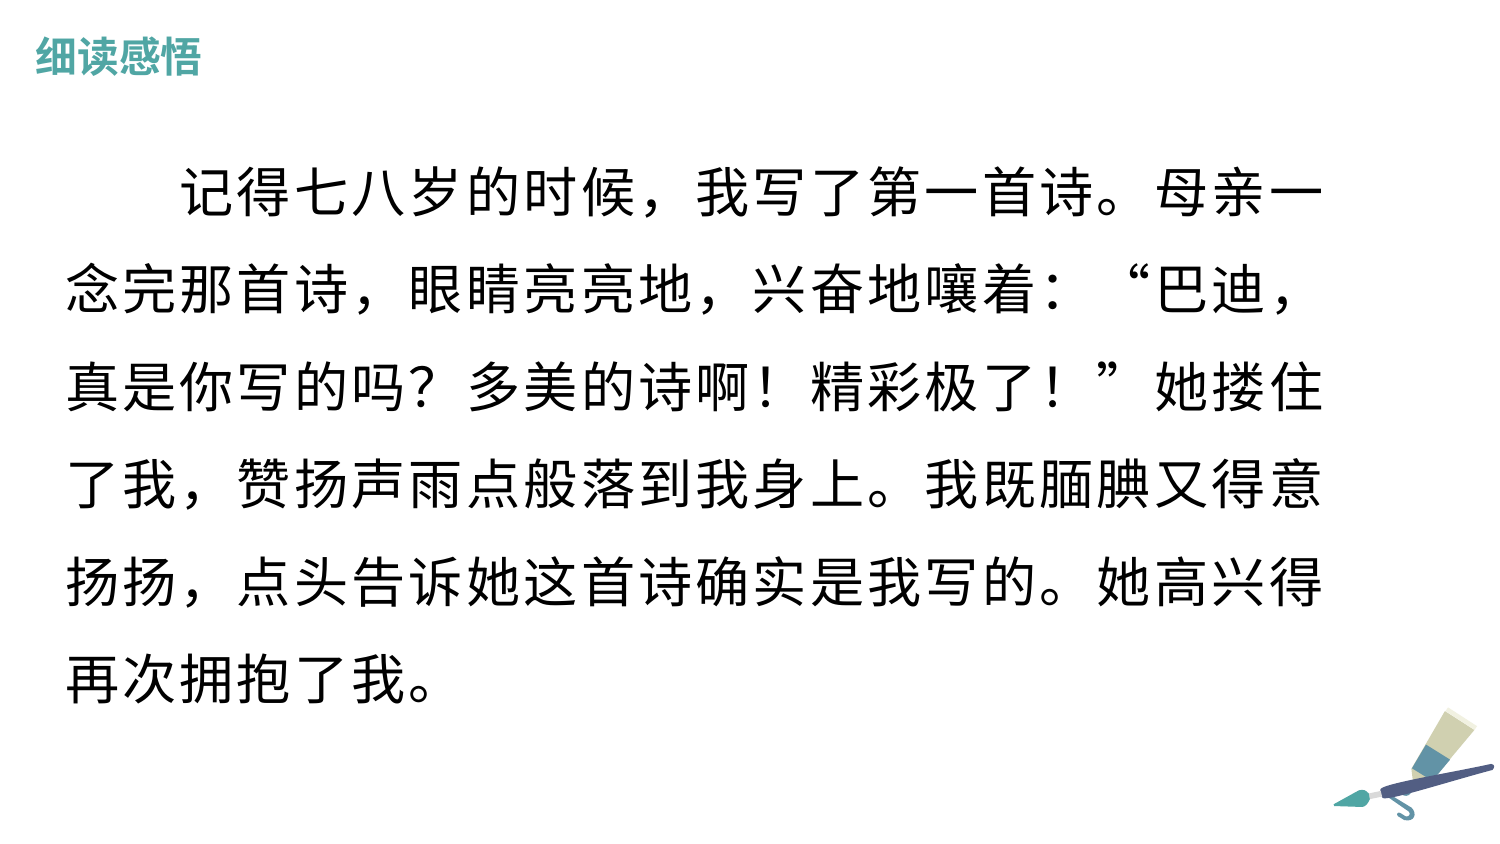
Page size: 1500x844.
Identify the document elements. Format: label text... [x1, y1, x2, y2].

list 记得七八岁的时候，我写了第一首诗。母亲一念完那首诗，眼睛亮亮地，兴奋地嚷着：“巴迪，真是你写的吗？多美的诗啊！精彩极了！”她搂住了我，赞扬声雨点般落到我身上。我既腼腆又得意扬扬，点头告诉她这首诗确实是我写的。她高兴得再次拥抱了我。 [25, 22, 1361, 697]
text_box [1358, 708, 1481, 844]
text_box 细读感悟 [24, 25, 261, 87]
